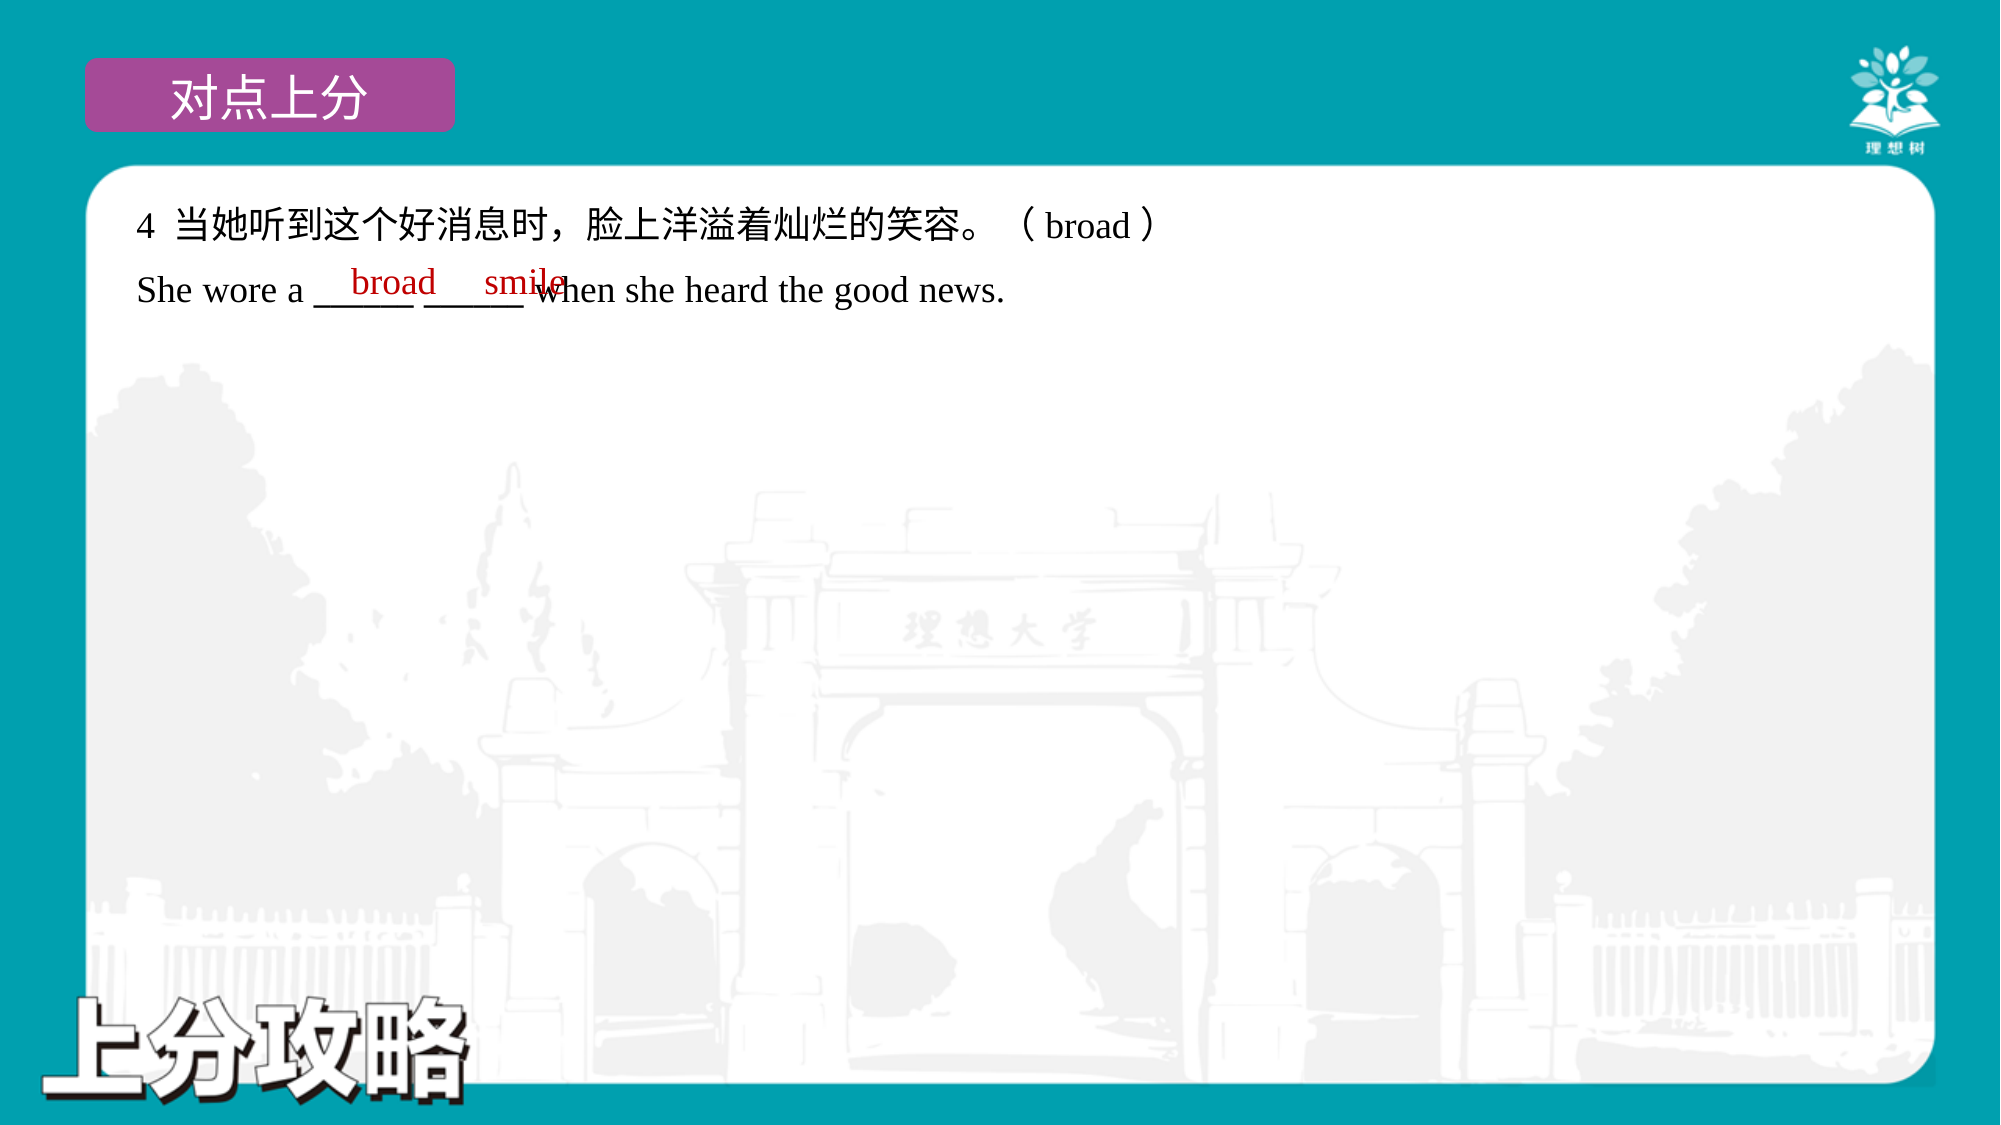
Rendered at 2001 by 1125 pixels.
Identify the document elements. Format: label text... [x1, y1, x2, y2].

text_box broad [337, 237, 451, 296]
text_box smile [470, 237, 580, 296]
text_box 4 当她听到这个好消息时，脸上洋溢着灿烂的笑容。（broad） She wore a ______ ______ when she heard the good news. [136, 177, 1865, 304]
picture [0, 0, 2000, 1125]
